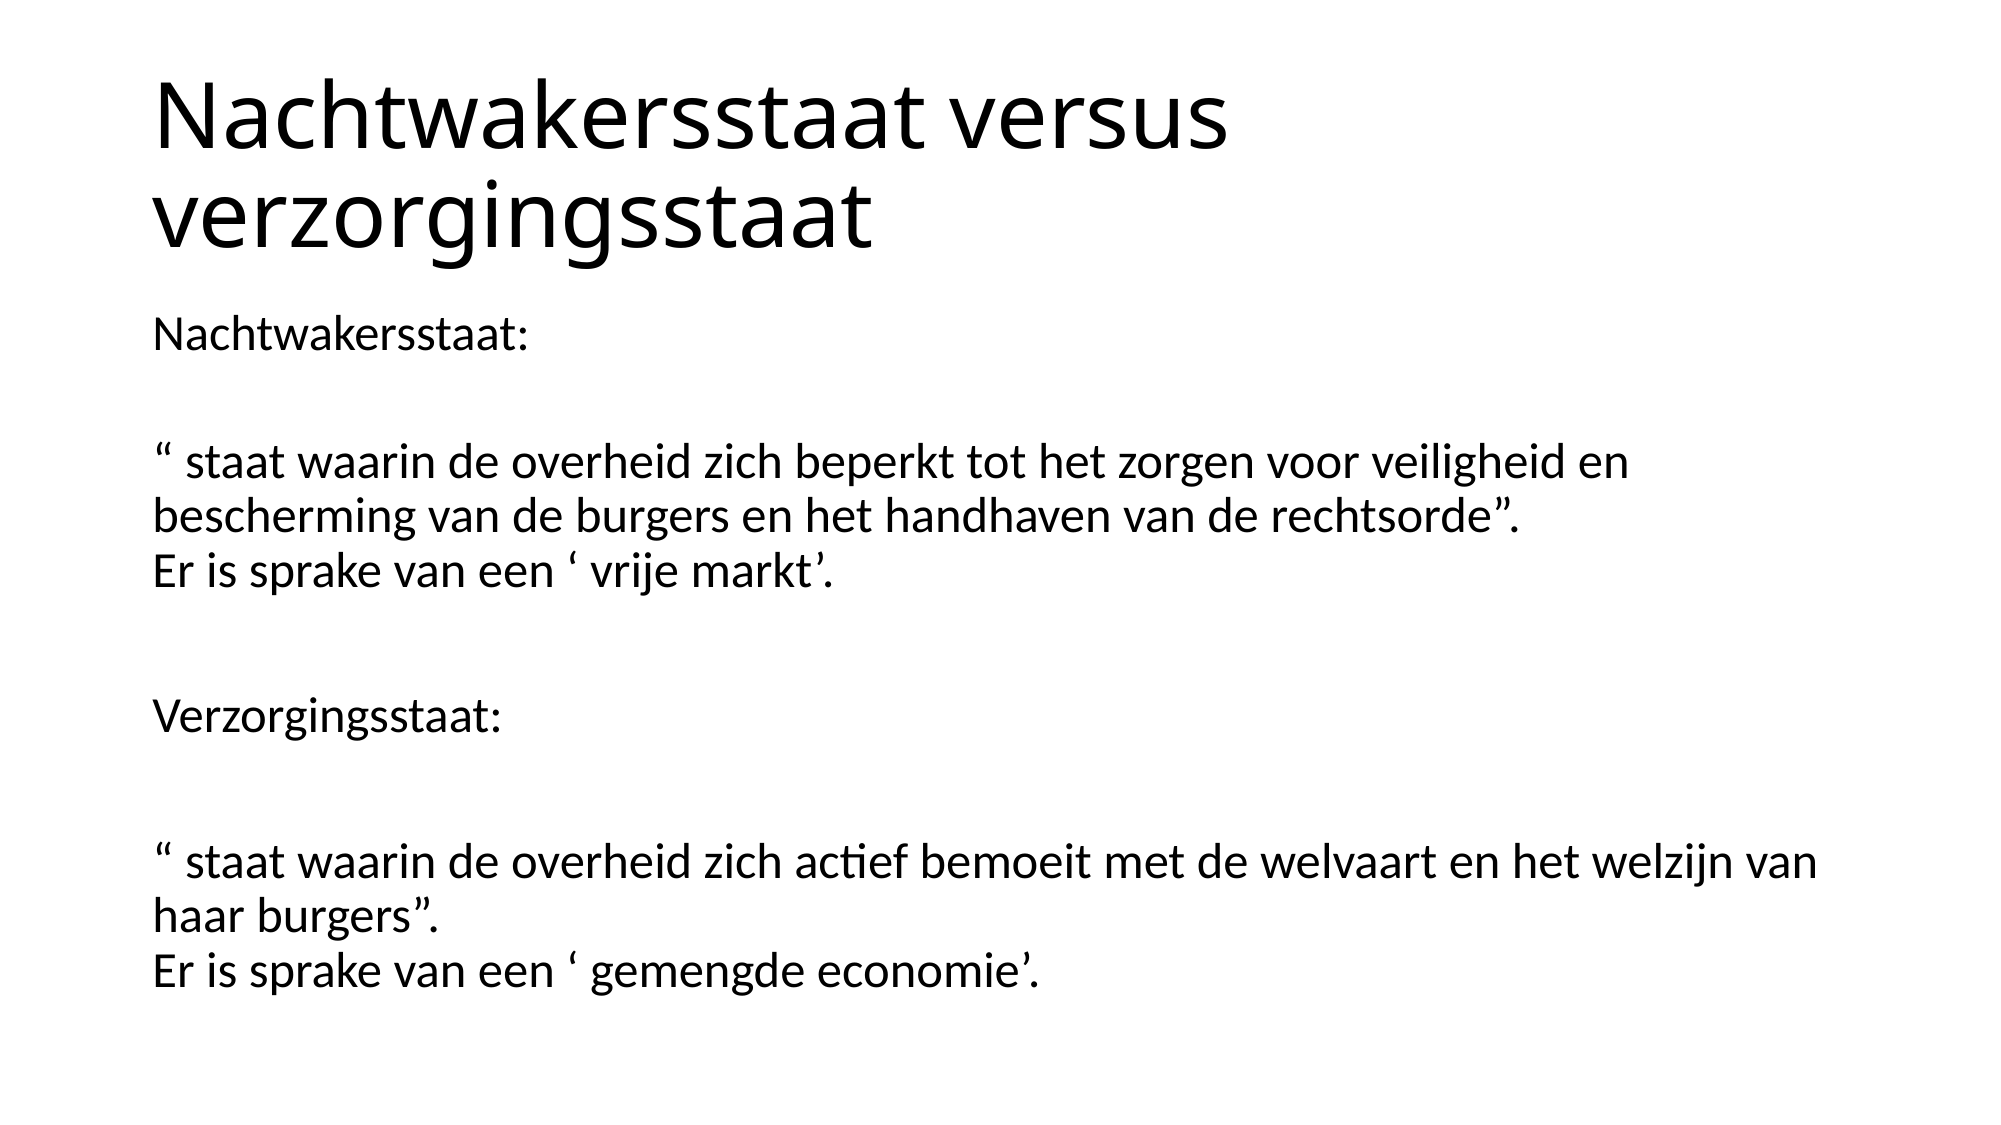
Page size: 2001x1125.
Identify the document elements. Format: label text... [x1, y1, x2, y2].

list Nachtwakersstaat: “ staat waarin de overheid zich beperkt tot het zorgen voor veiligheid en bescherming van de burgers en het handhaven van de rechtsorde”. Er is sprake van een ‘ vrije markt’. Verzorgingsstaat: “ staat waarin de overheid zich actief bemoeit met de welvaart en het welzijn van haar burgers”. Er is sprake van een ‘ gemengde economie’. [137, 299, 1863, 1014]
title Nachtwakersstaat versus verzorgingsstaat [137, 59, 1863, 278]
